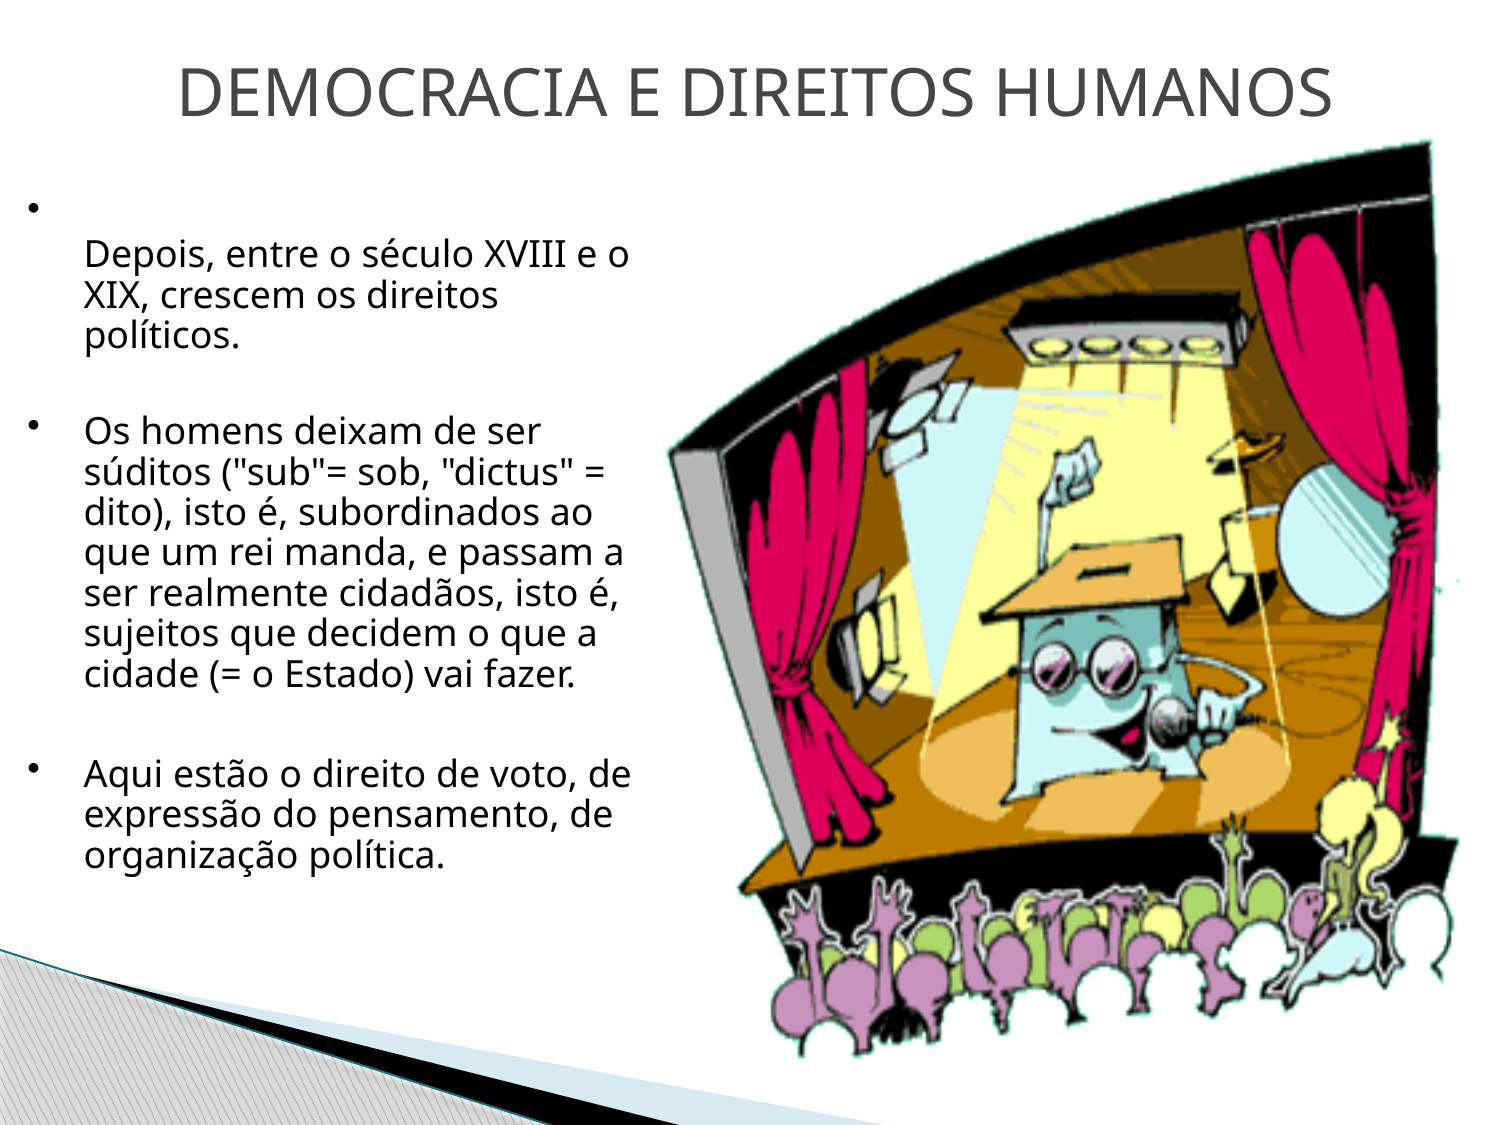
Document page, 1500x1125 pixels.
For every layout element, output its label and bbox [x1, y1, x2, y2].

picture [662, 137, 1463, 1063]
text_box [0, 18, 1500, 1107]
